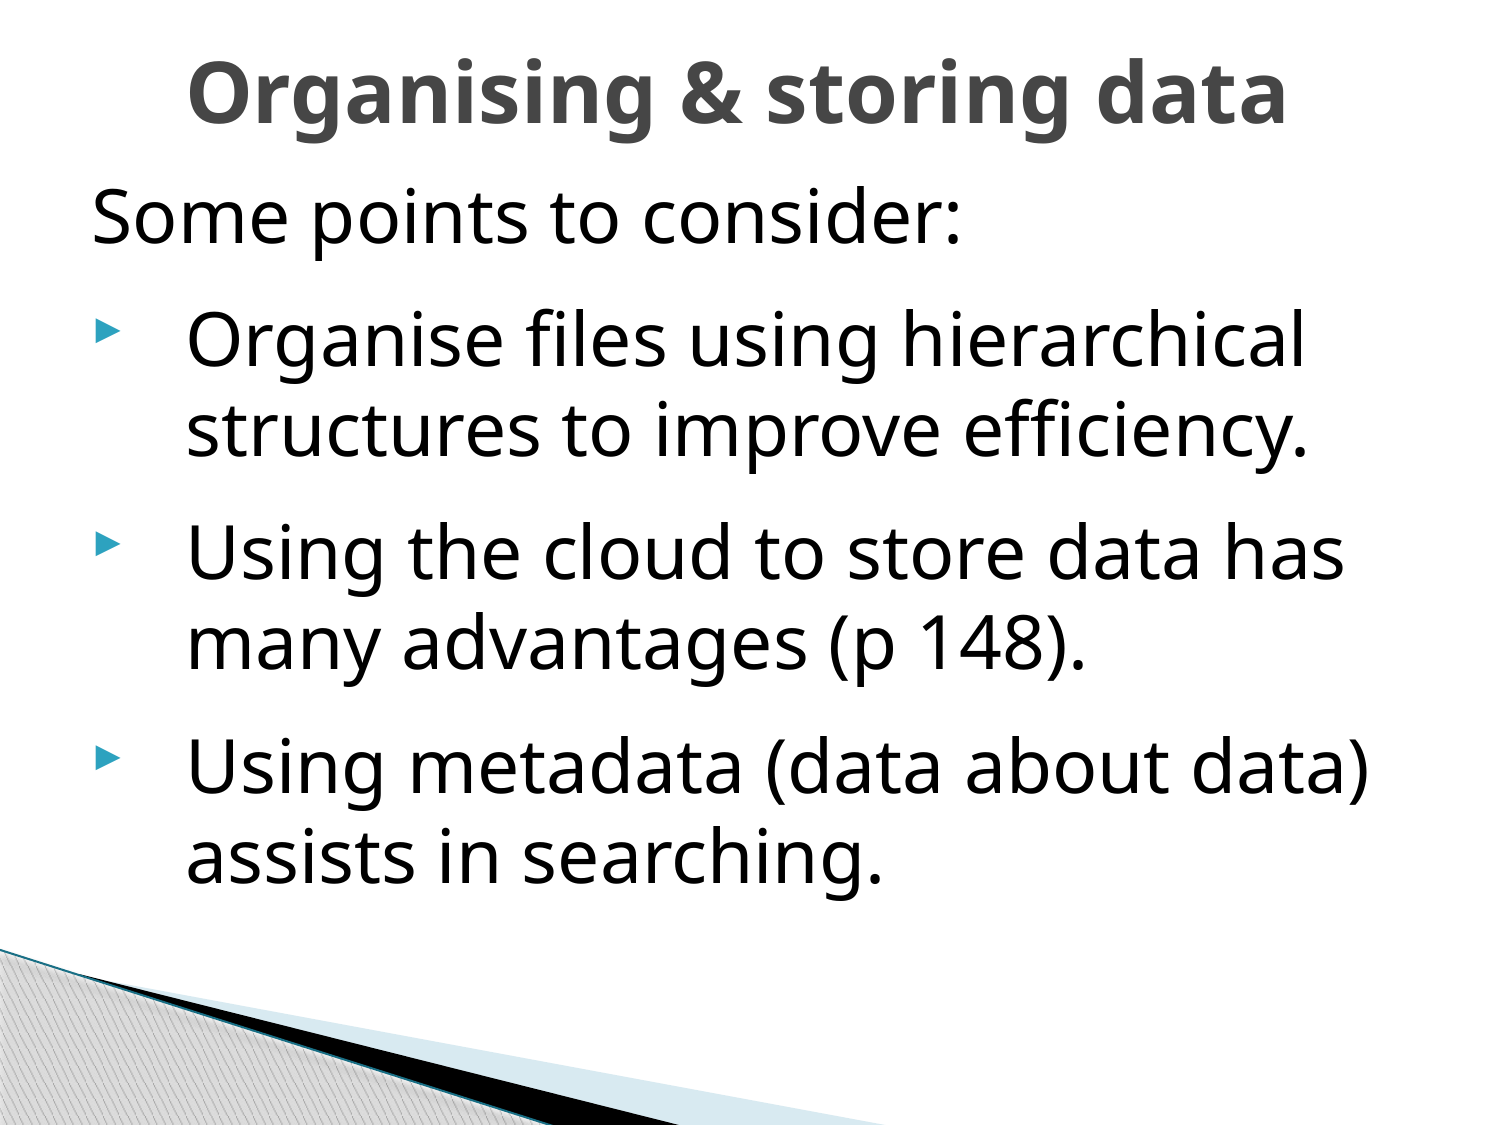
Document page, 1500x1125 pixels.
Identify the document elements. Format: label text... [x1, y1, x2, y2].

title Organising & storing data [100, 0, 1376, 183]
list Some points to consider: Organise files using hierarchical structures to improve efficiency. Using the cloud to store data has many advantages (p 148). Using metadata (data about data) assists in searching. [76, 160, 1400, 1047]
